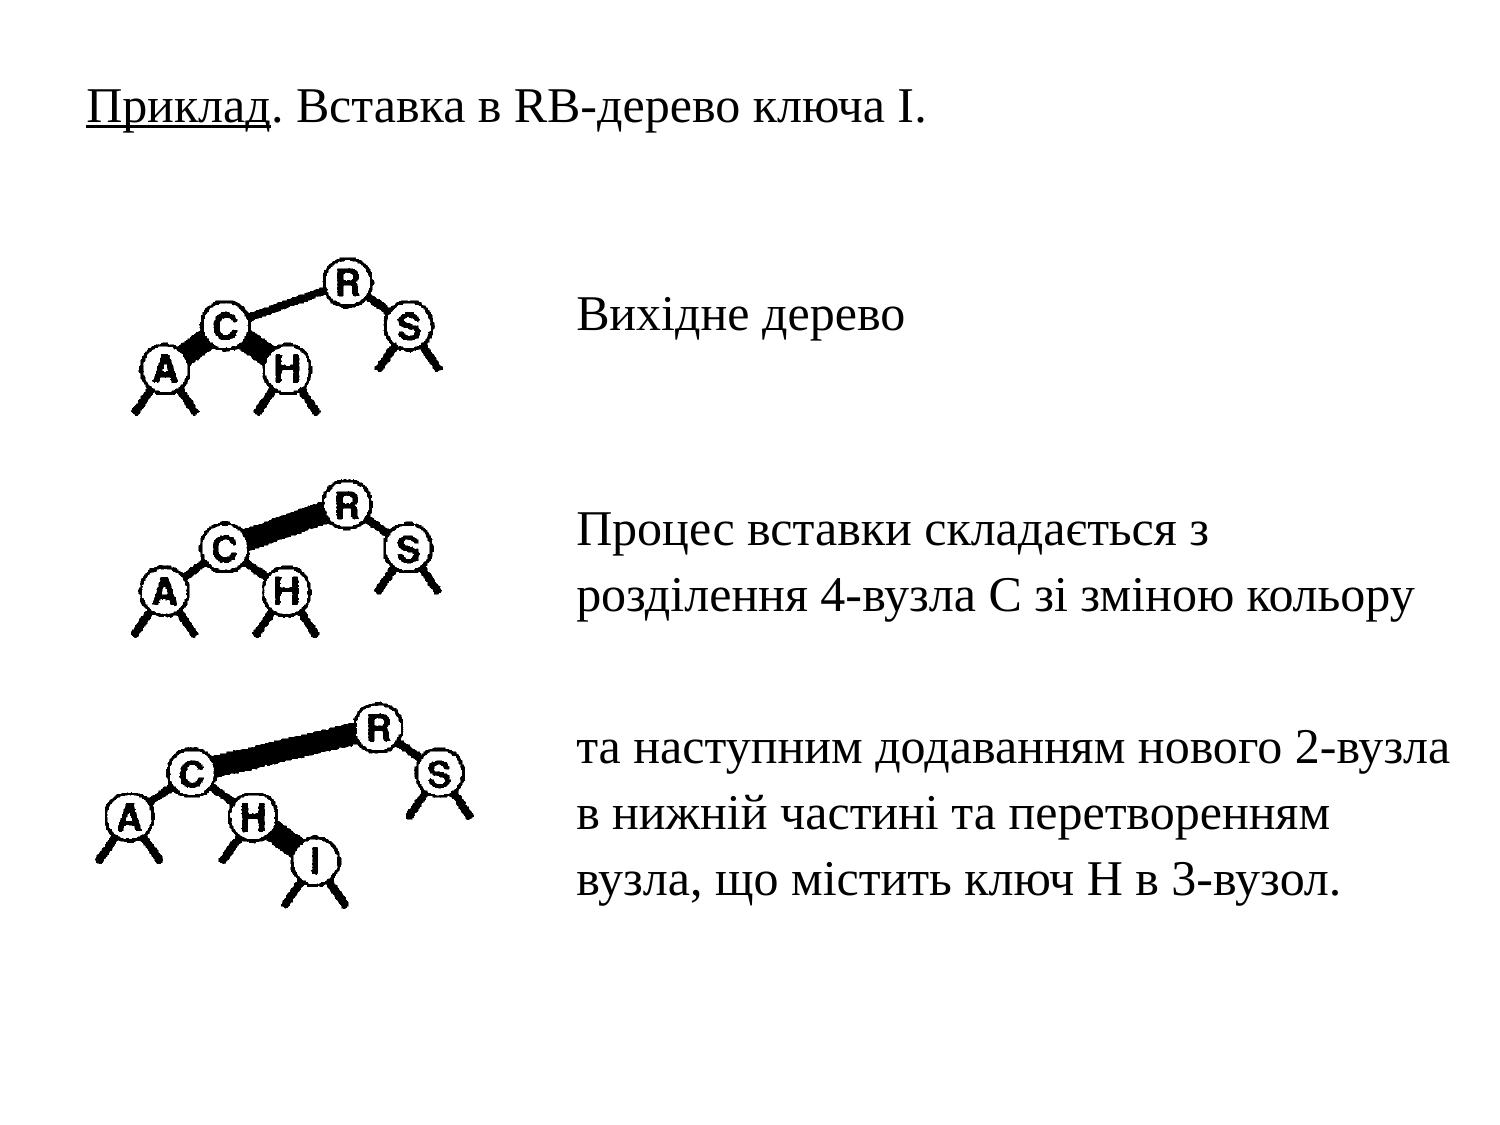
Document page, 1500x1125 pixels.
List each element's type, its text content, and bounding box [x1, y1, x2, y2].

picture [68, 231, 538, 921]
list Приклад. Вставка в RB-дерево ключа І. [0, 58, 1500, 162]
text_box Вихідне дерево Процес вставки складається з розділення 4-вузла С зі зміною кольору та наступним додаванням нового 2-вузла в нижній частині та перетворенням вузла, що містить ключ Н в 3-вузол. [490, 267, 1483, 1125]
